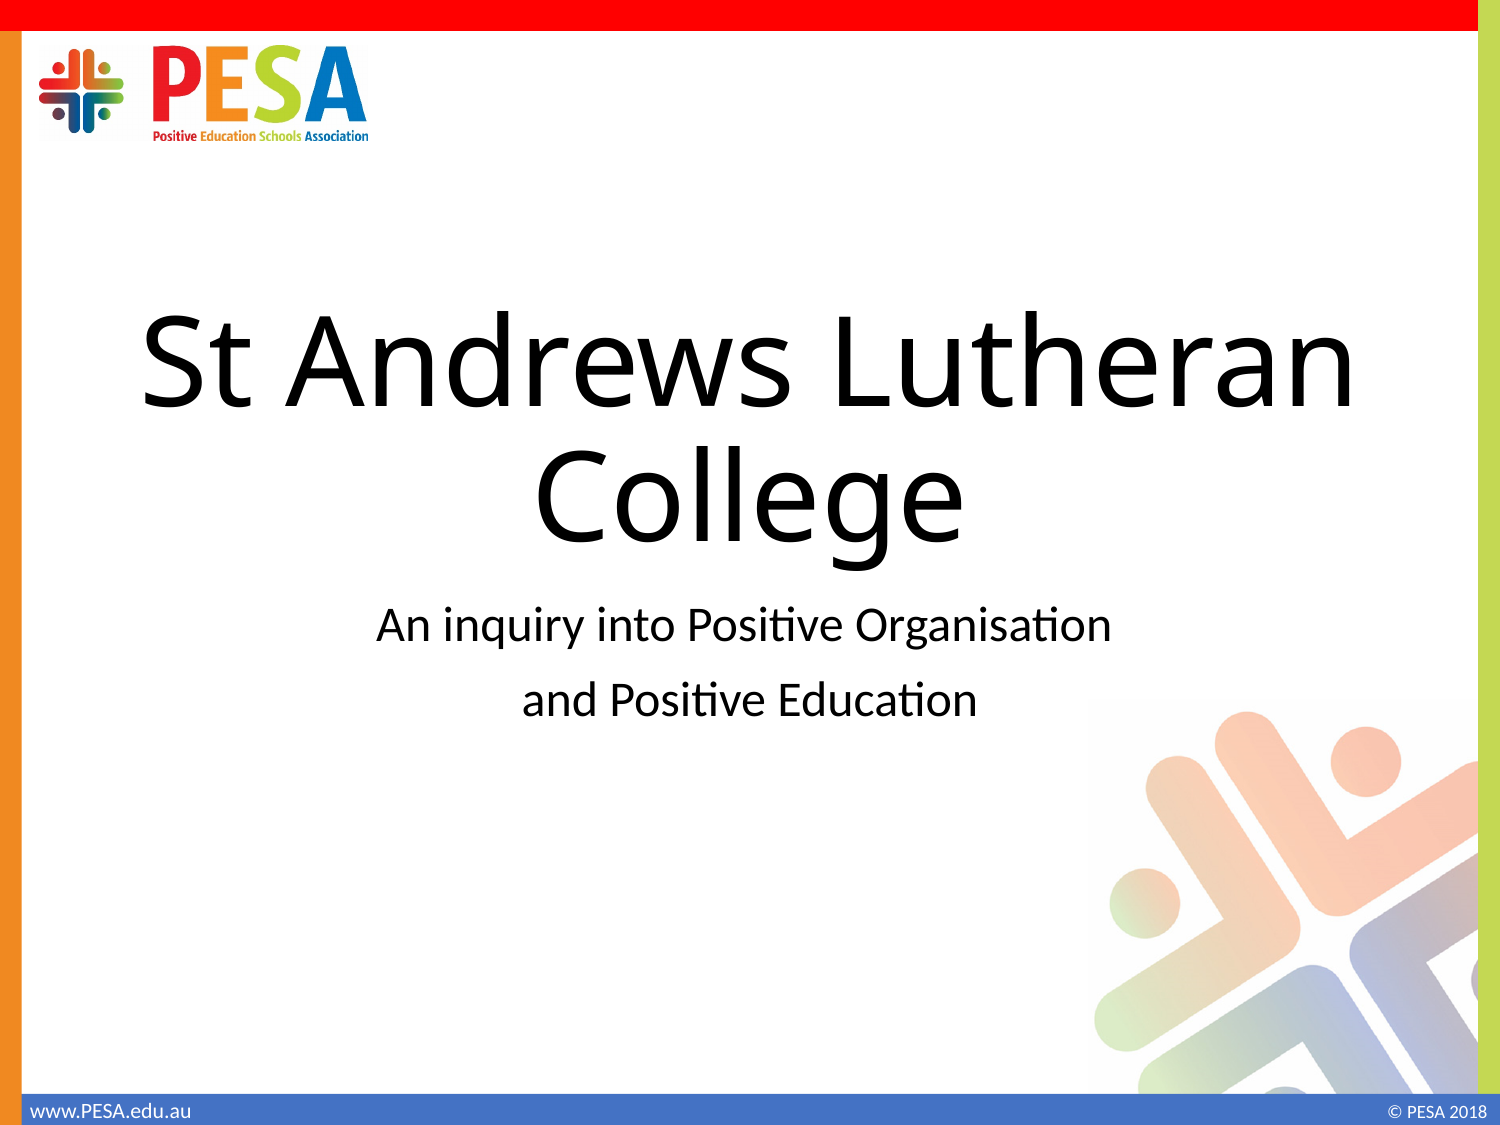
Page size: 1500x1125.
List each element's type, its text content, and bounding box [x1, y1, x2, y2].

text_box www.PESA.edu.au © PESA 2018 [23, 1093, 1088, 1125]
text_box [0, 30, 23, 1125]
picture [39, 45, 368, 141]
text_box [1477, 0, 1500, 1093]
text_box [0, 0, 1477, 32]
subtitle An inquiry into Positive Organisation and Positive Education [187, 590, 1313, 863]
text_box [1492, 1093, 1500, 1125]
title St Andrews Lutheran College [112, 184, 1388, 576]
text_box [1088, 699, 1492, 1125]
